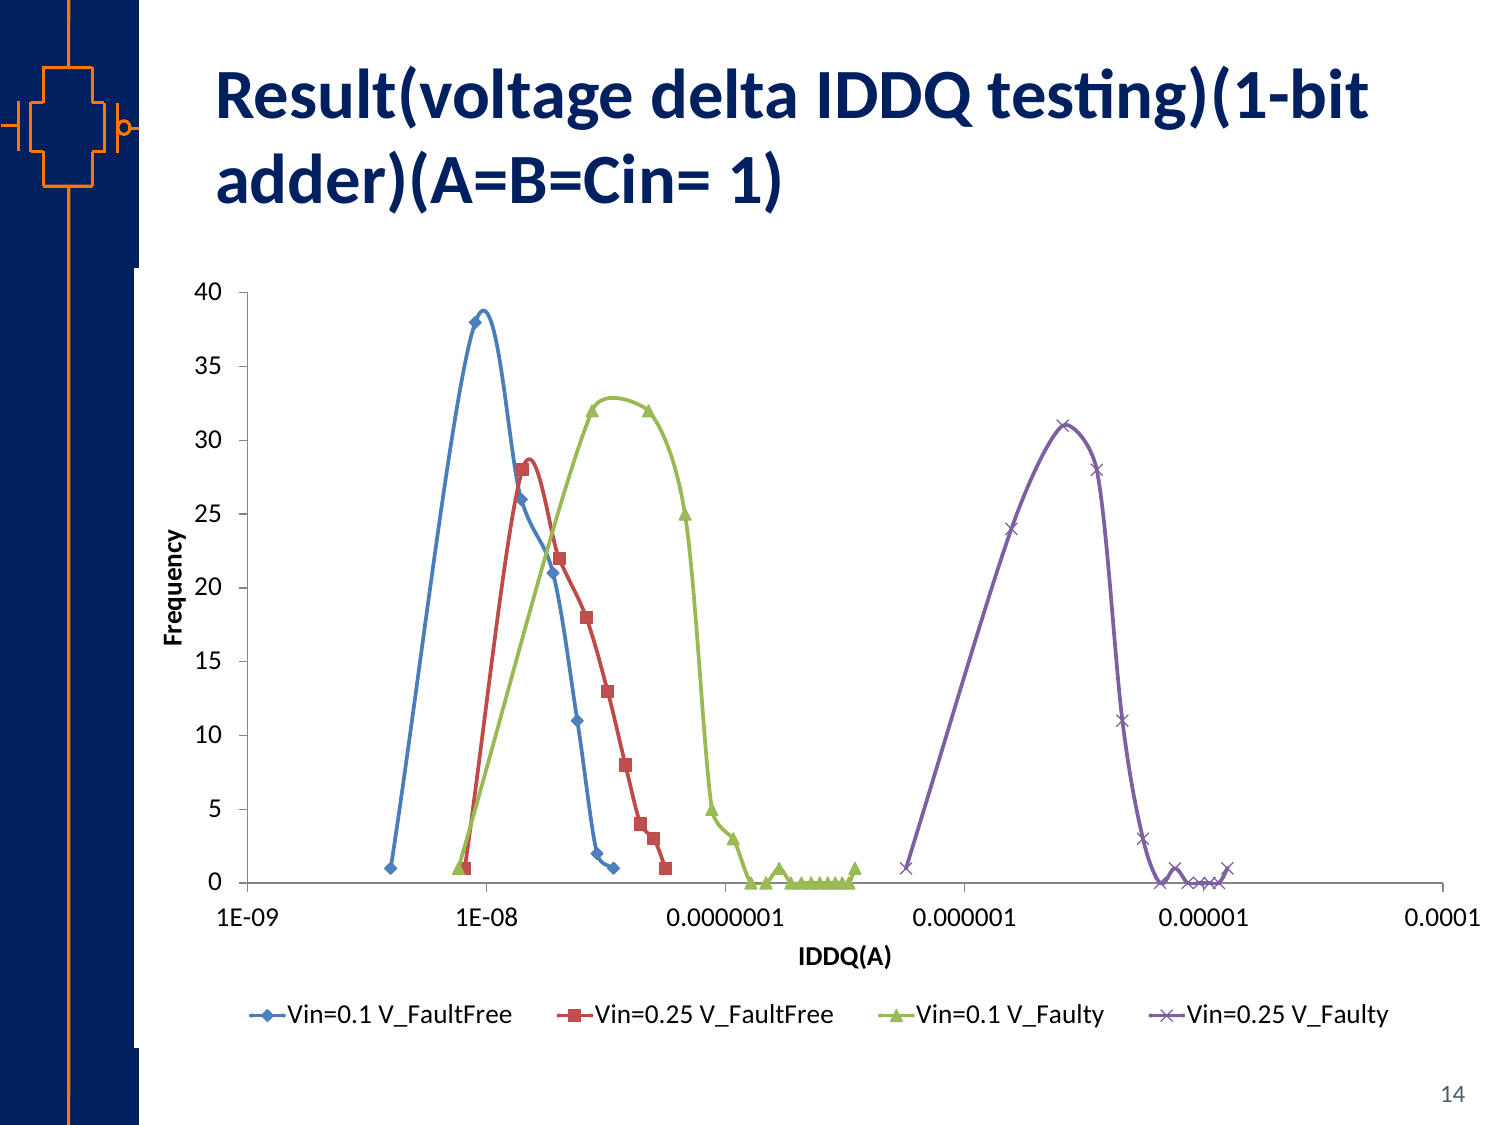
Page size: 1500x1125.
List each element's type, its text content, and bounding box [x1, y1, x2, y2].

picture [133, 267, 1500, 1048]
title Result(voltage delta IDDQ testing)(1-bit adder)(A=B=Cin= 1) [200, 37, 1388, 225]
slide_number 14 [1425, 1062, 1488, 1123]
